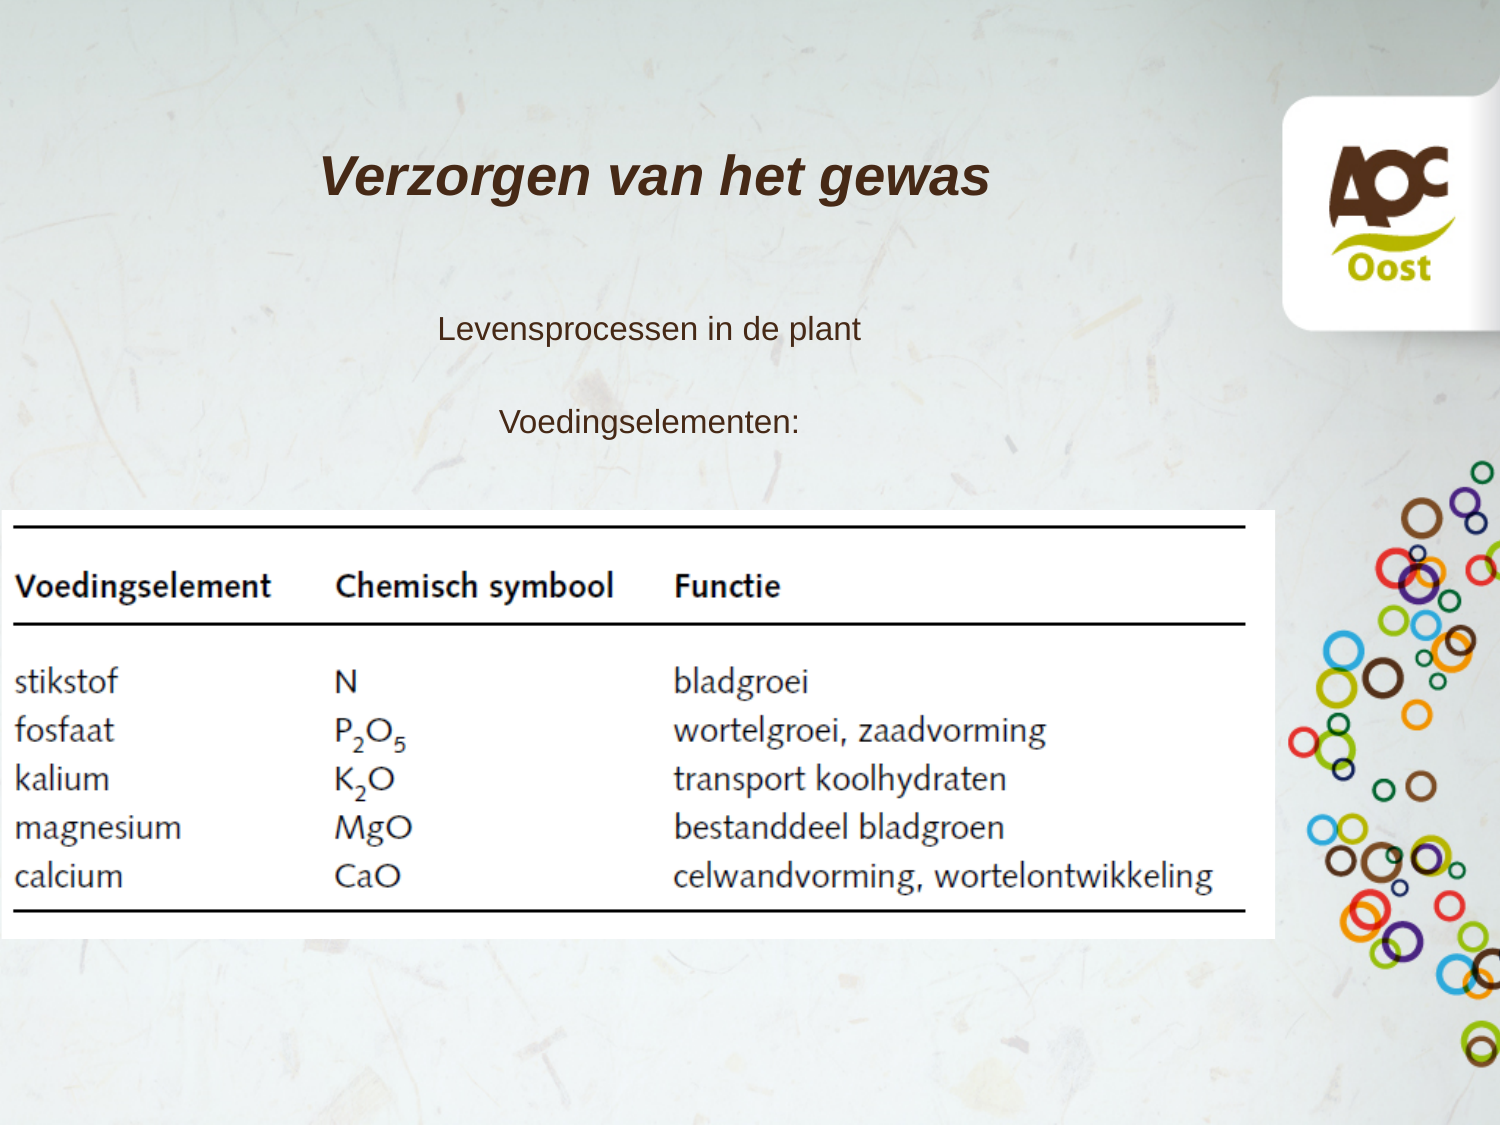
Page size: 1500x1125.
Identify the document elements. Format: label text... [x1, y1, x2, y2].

title Verzorgen van het gewas [112, 101, 1199, 244]
picture [0, 0, 1500, 1125]
subtitle Levensprocessen in de plant Voedingselementen: [64, 253, 1235, 508]
